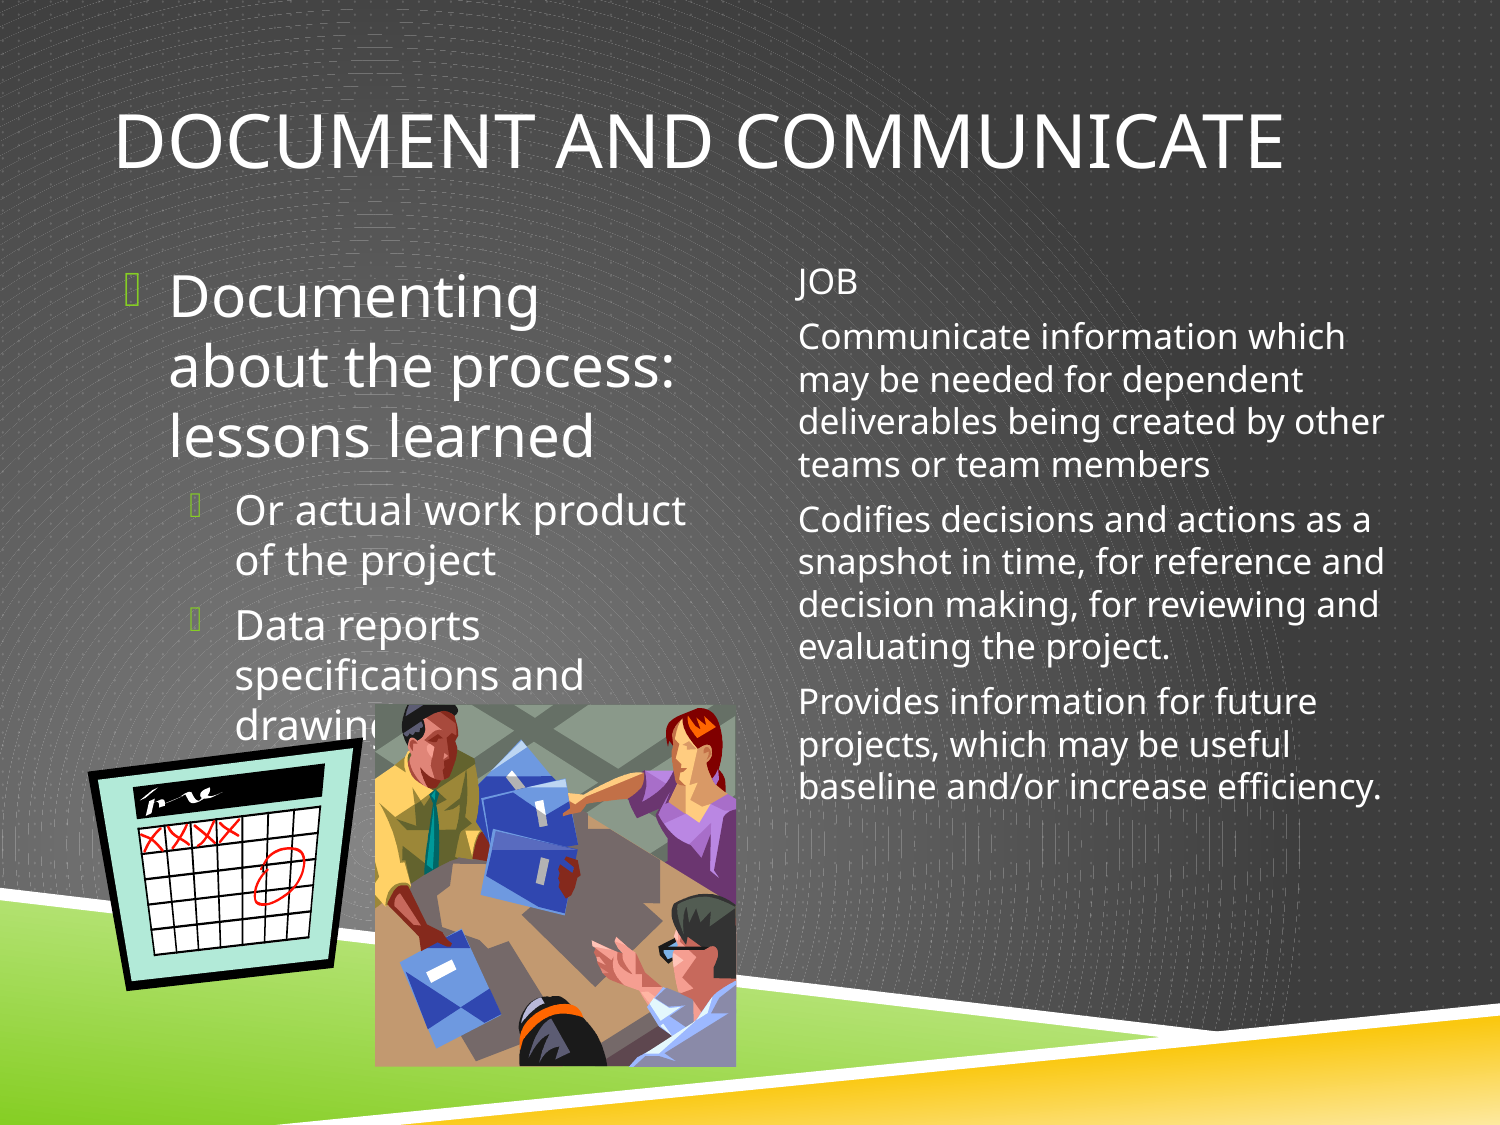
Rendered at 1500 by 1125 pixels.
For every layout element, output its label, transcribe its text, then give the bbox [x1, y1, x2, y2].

list JOB Communicate information which may be needed for dependent deliverables being created by other teams or team members Codifies decisions and actions as a snapshot in time, for reference and decision making, for reviewing and evaluating the project. Provides information for future projects, which may be useful baseline and/or increase efficiency. [787, 251, 1388, 888]
list Documenting about the process: lessons learned Or actual work product of the project Data reports specifications and drawings. [112, 251, 713, 740]
title Document and Communicate [112, 45, 1388, 233]
picture [374, 699, 741, 1072]
picture [87, 737, 364, 992]
